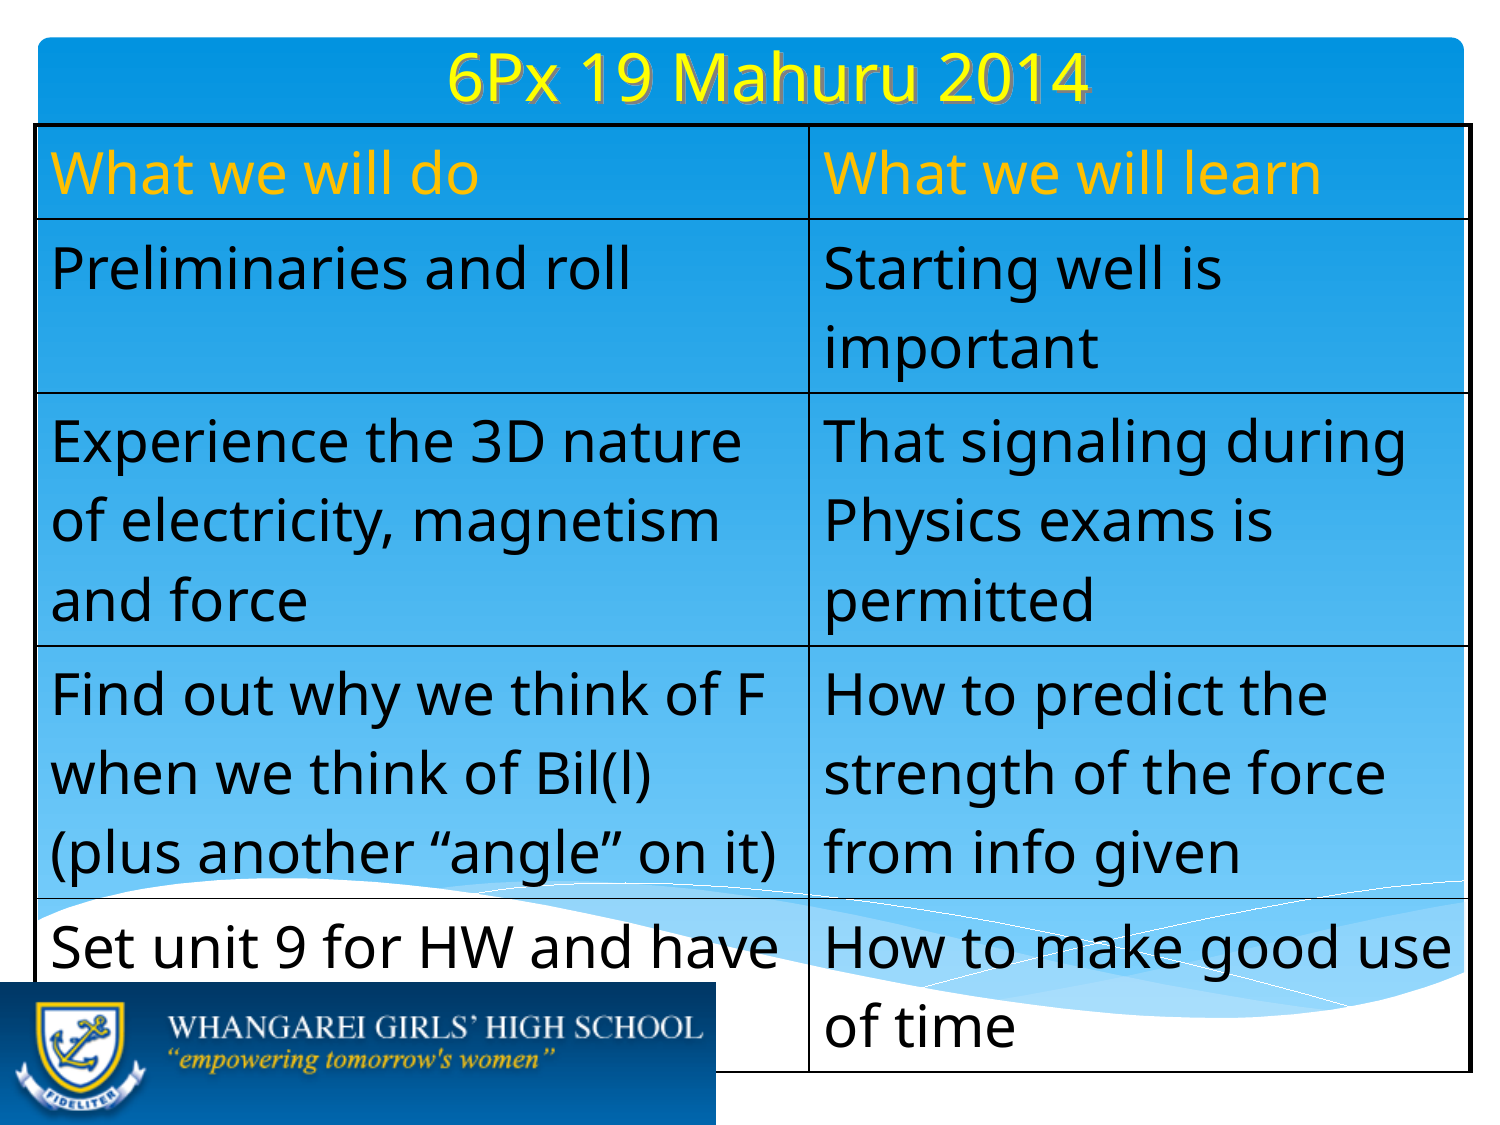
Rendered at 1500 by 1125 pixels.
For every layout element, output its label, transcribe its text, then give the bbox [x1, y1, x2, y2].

table_header What we will learn [810, 127, 1468, 218]
table_cell Preliminaries and roll [37, 220, 808, 392]
table_cell Experience the 3D nature of electricity, magnetism and force [37, 394, 808, 645]
table_cell How to make good use of time [810, 899, 1468, 1071]
table_cell Set unit 9 for HW and have HRT) [37, 899, 808, 1071]
table_cell That signaling during Physics exams is permitted [810, 394, 1468, 645]
table_cell Starting well is important [810, 220, 1468, 392]
table_cell How to predict the strength of the force from info given [810, 647, 1468, 898]
table_header What we will do [37, 127, 808, 218]
table_cell Find out why we think of F when we think of Bil(l) (plus another “angle” on it) [37, 647, 808, 898]
picture [0, 982, 716, 1125]
text_box 6Px 19 Mahuru 2014 [162, 24, 1375, 123]
